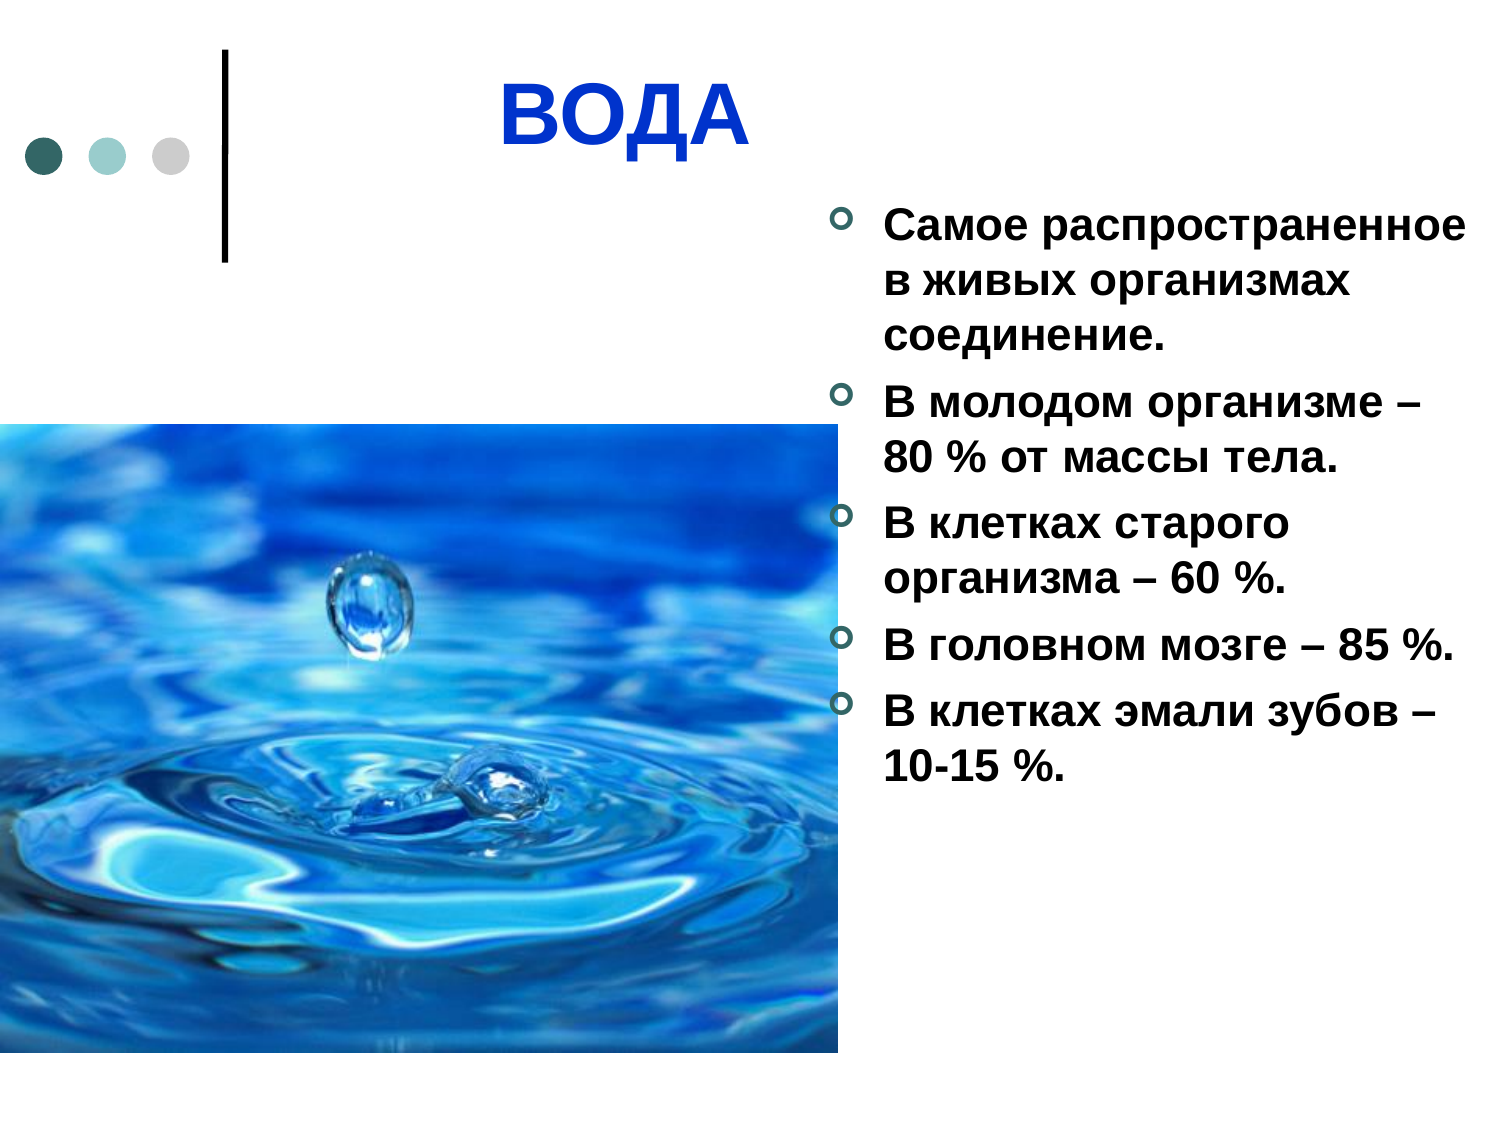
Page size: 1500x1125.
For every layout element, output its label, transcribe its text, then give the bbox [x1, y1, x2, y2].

text_box ВОДА [50, 24, 1200, 194]
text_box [0, 424, 838, 1054]
text_box Самое распространенное в живых организмах соединение. В молодом организме – 80 % от массы тела. В клетках старого организма – 60 %. В головном мозге – 85 %. В клетках эмали зубов – 10-15 %. [812, 187, 1500, 813]
